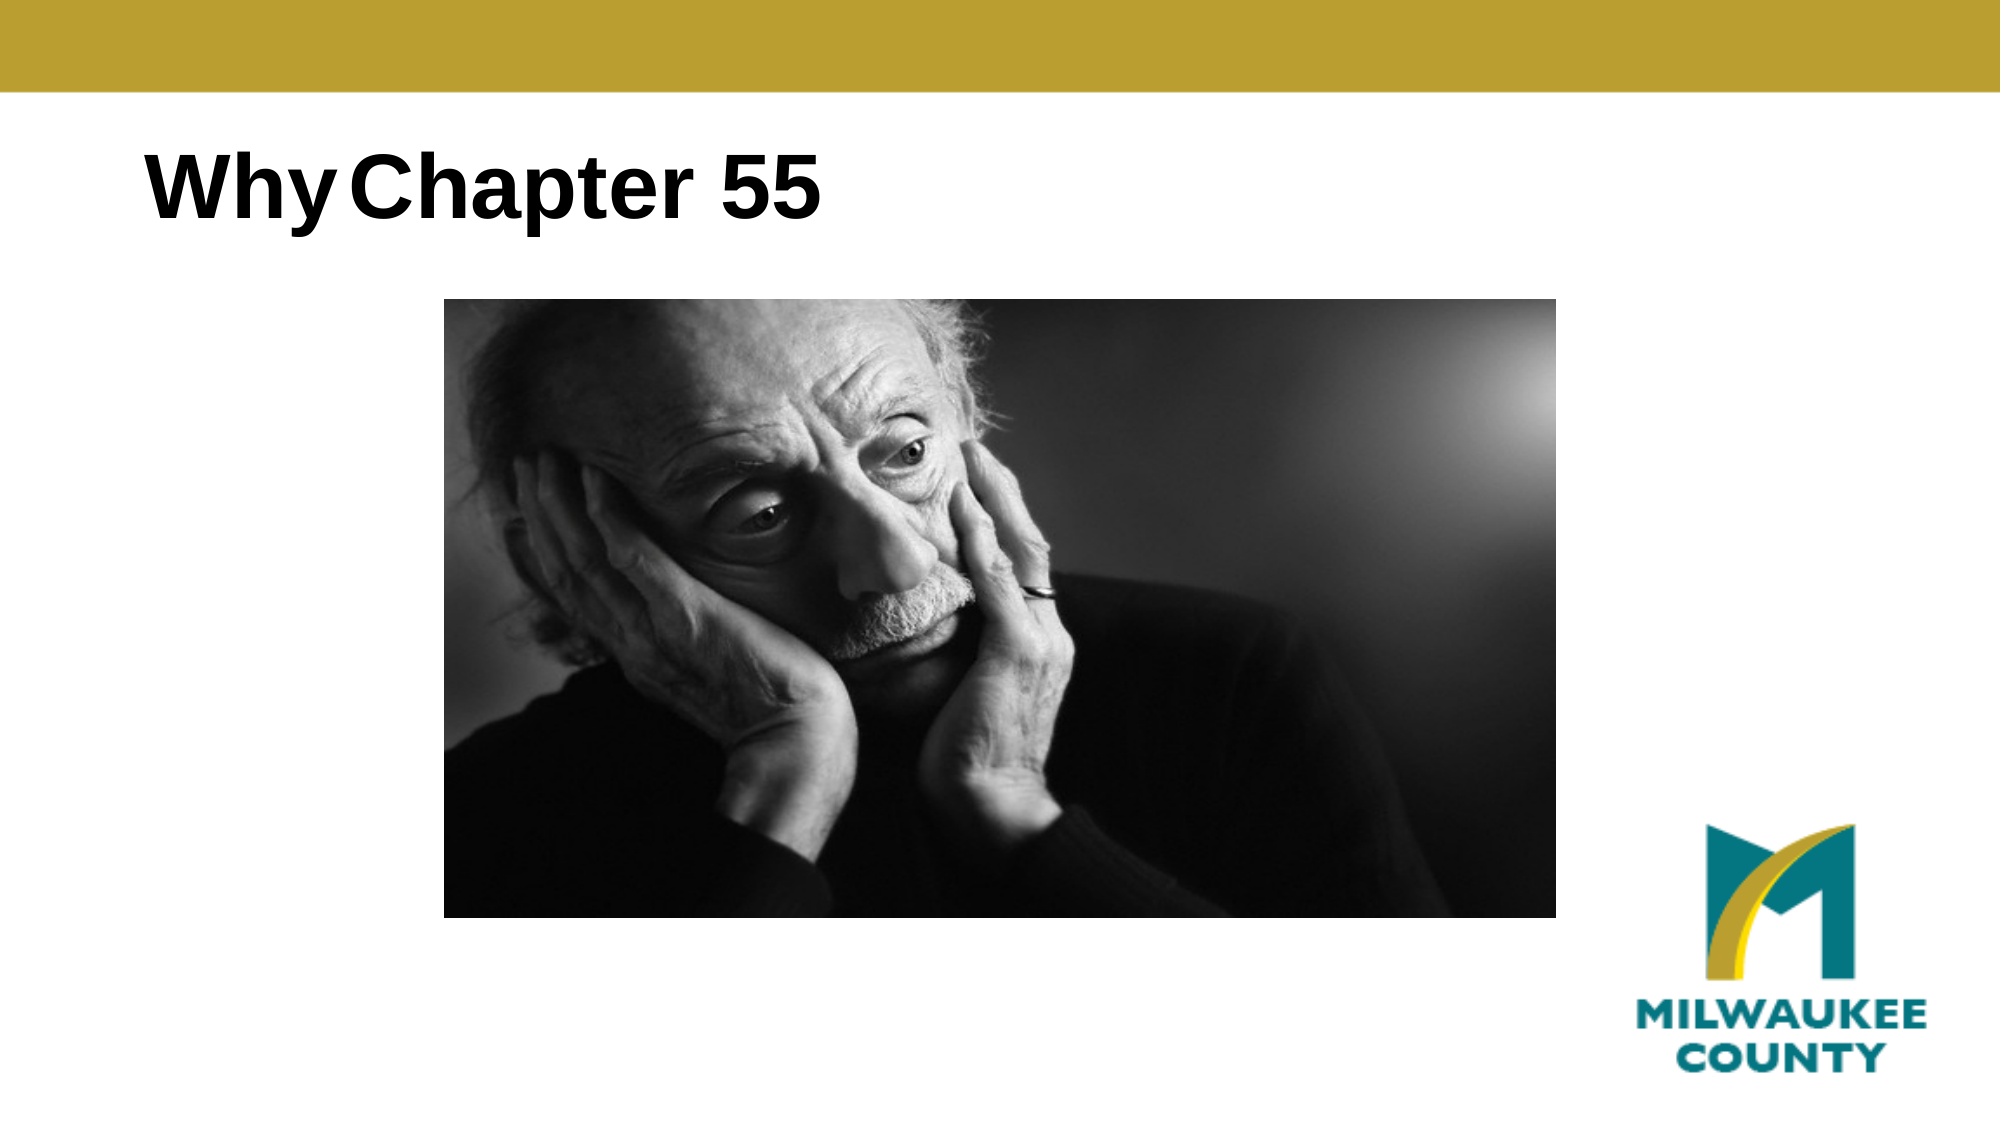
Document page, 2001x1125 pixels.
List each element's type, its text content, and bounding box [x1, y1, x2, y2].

title Why Chapter 55 [136, 59, 1863, 278]
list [443, 299, 1556, 918]
picture [0, 0, 2000, 1125]
